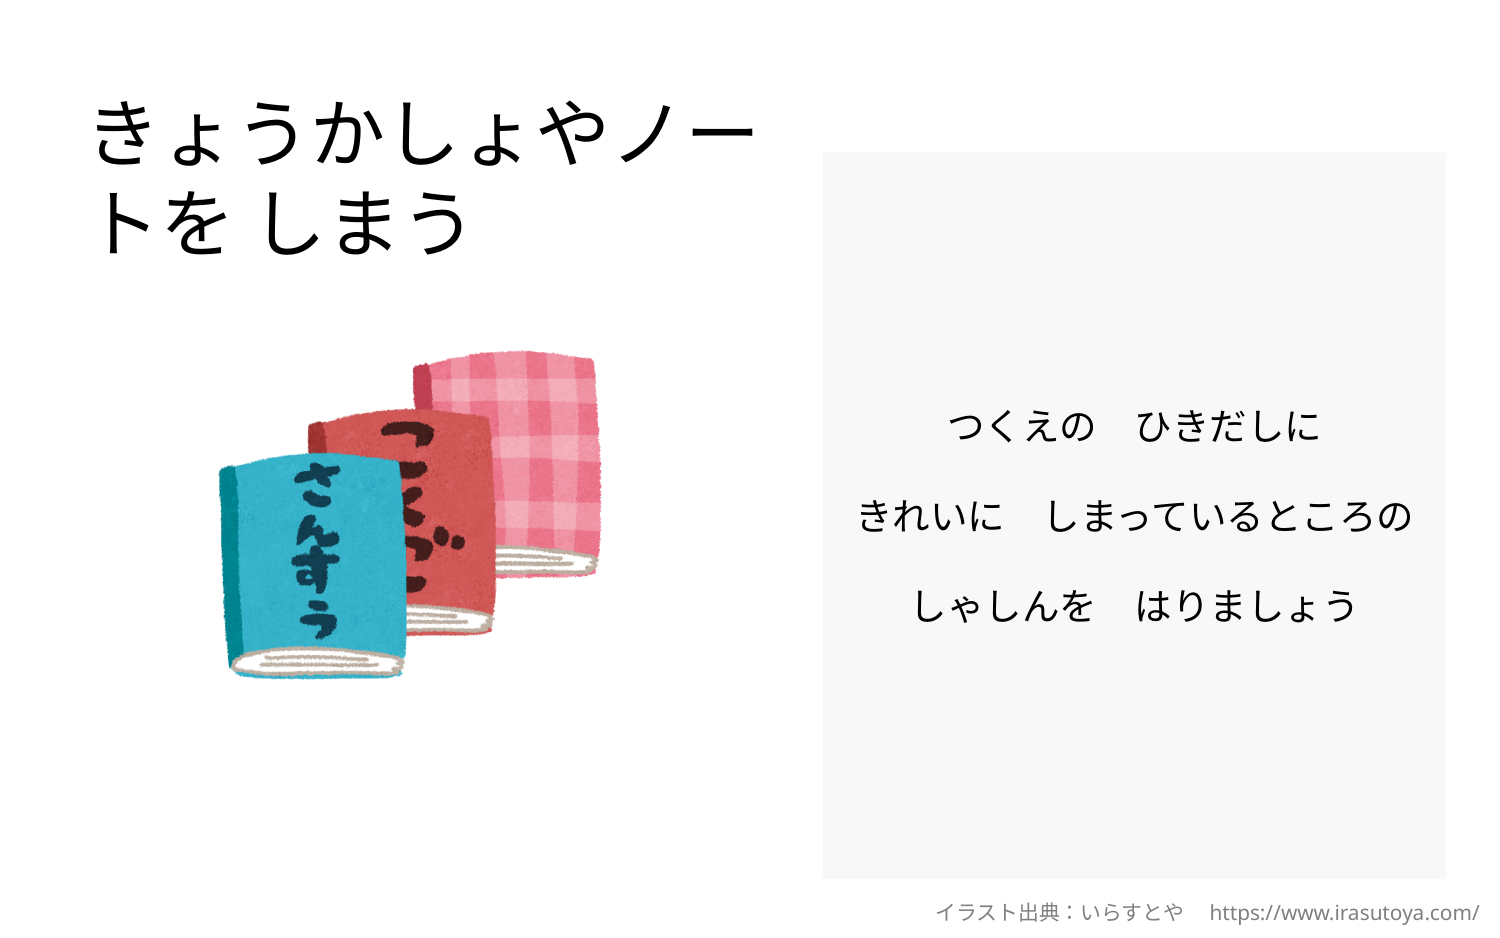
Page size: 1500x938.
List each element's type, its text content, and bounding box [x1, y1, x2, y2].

text_box きょうかしょやノートを しまう [70, 78, 788, 274]
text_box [208, 344, 616, 686]
text_box つくえの ひきだしに きれいに しまっているところの しゃしんを はりましょう [823, 152, 1447, 880]
